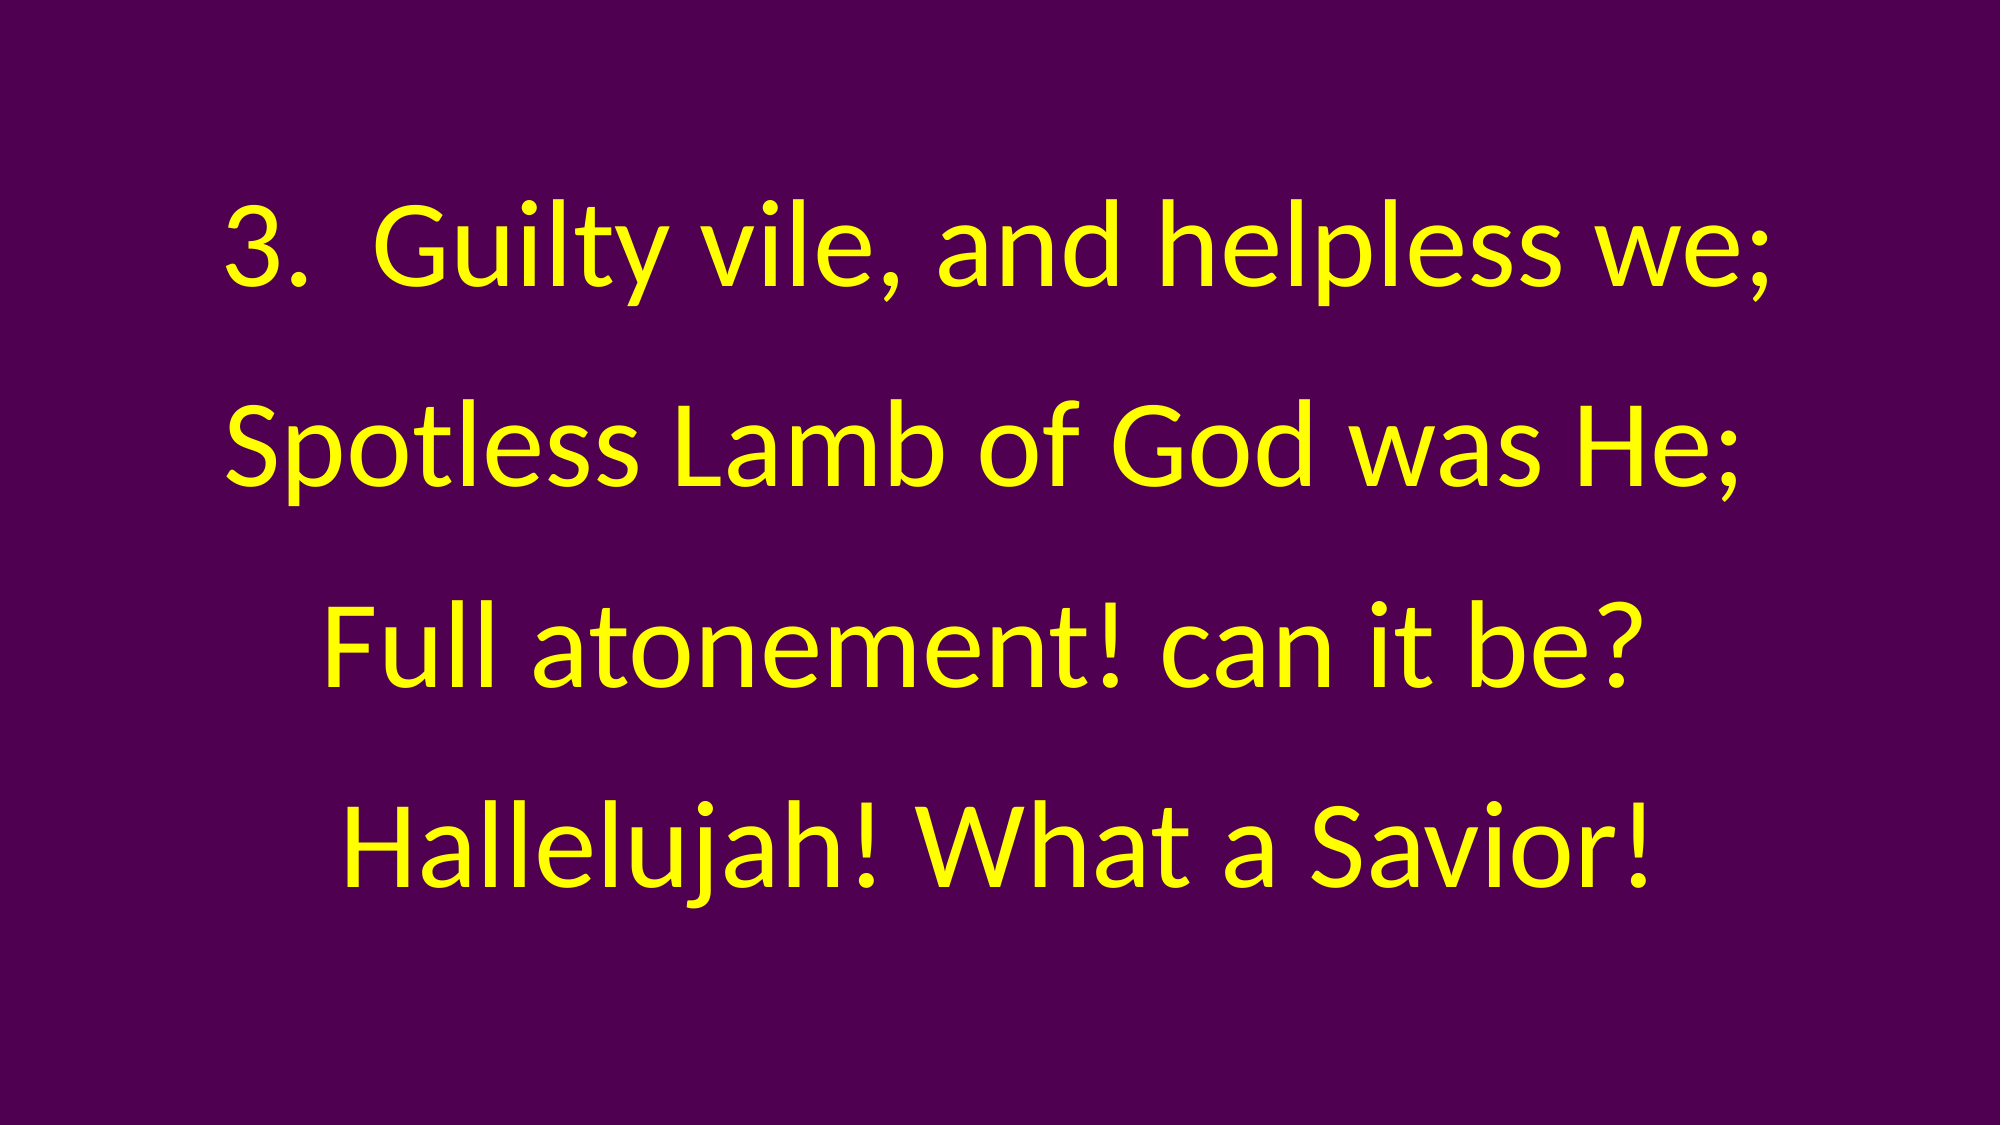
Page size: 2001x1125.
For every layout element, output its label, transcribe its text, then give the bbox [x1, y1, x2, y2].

text_box 3. Guilty vile, and helpless we; Spotless Lamb of God was He; Full atonement! can it be? Hallelujah! What a Savior! [0, 154, 2000, 920]
